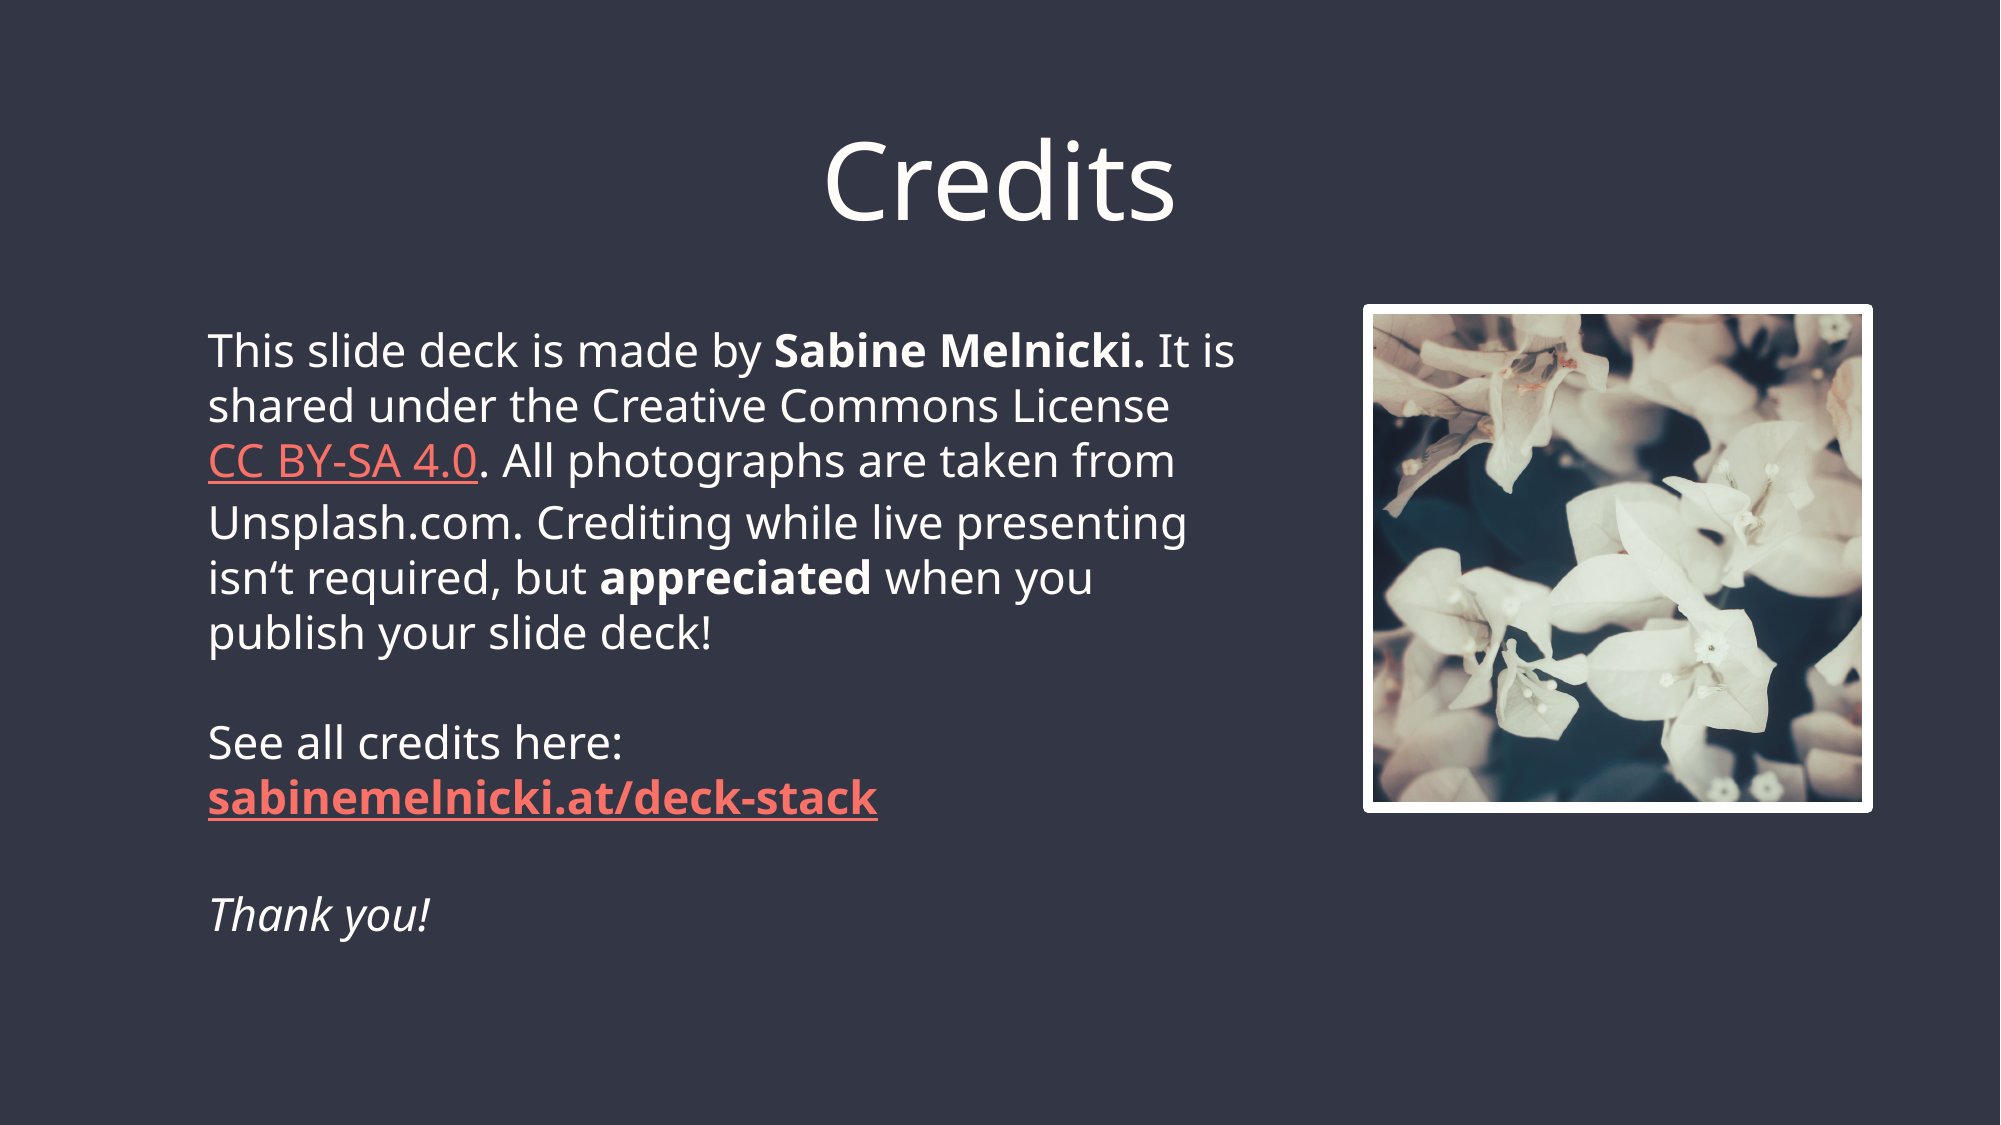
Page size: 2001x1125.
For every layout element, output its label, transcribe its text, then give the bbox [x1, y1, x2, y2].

text_box This slide deck is made by Sabine Melnicki. It is shared under the Creative Commons License CC BY-SA 4.0. All photographs are taken from Unsplash.com. Crediting while live presenting isn‘t required, but appreciated when you publish your slide deck! See all credits here: sabinemelnicki.at/deck-stack Thank you! [192, 313, 1255, 949]
title Credits [137, 93, 1863, 278]
picture [1373, 313, 1863, 803]
